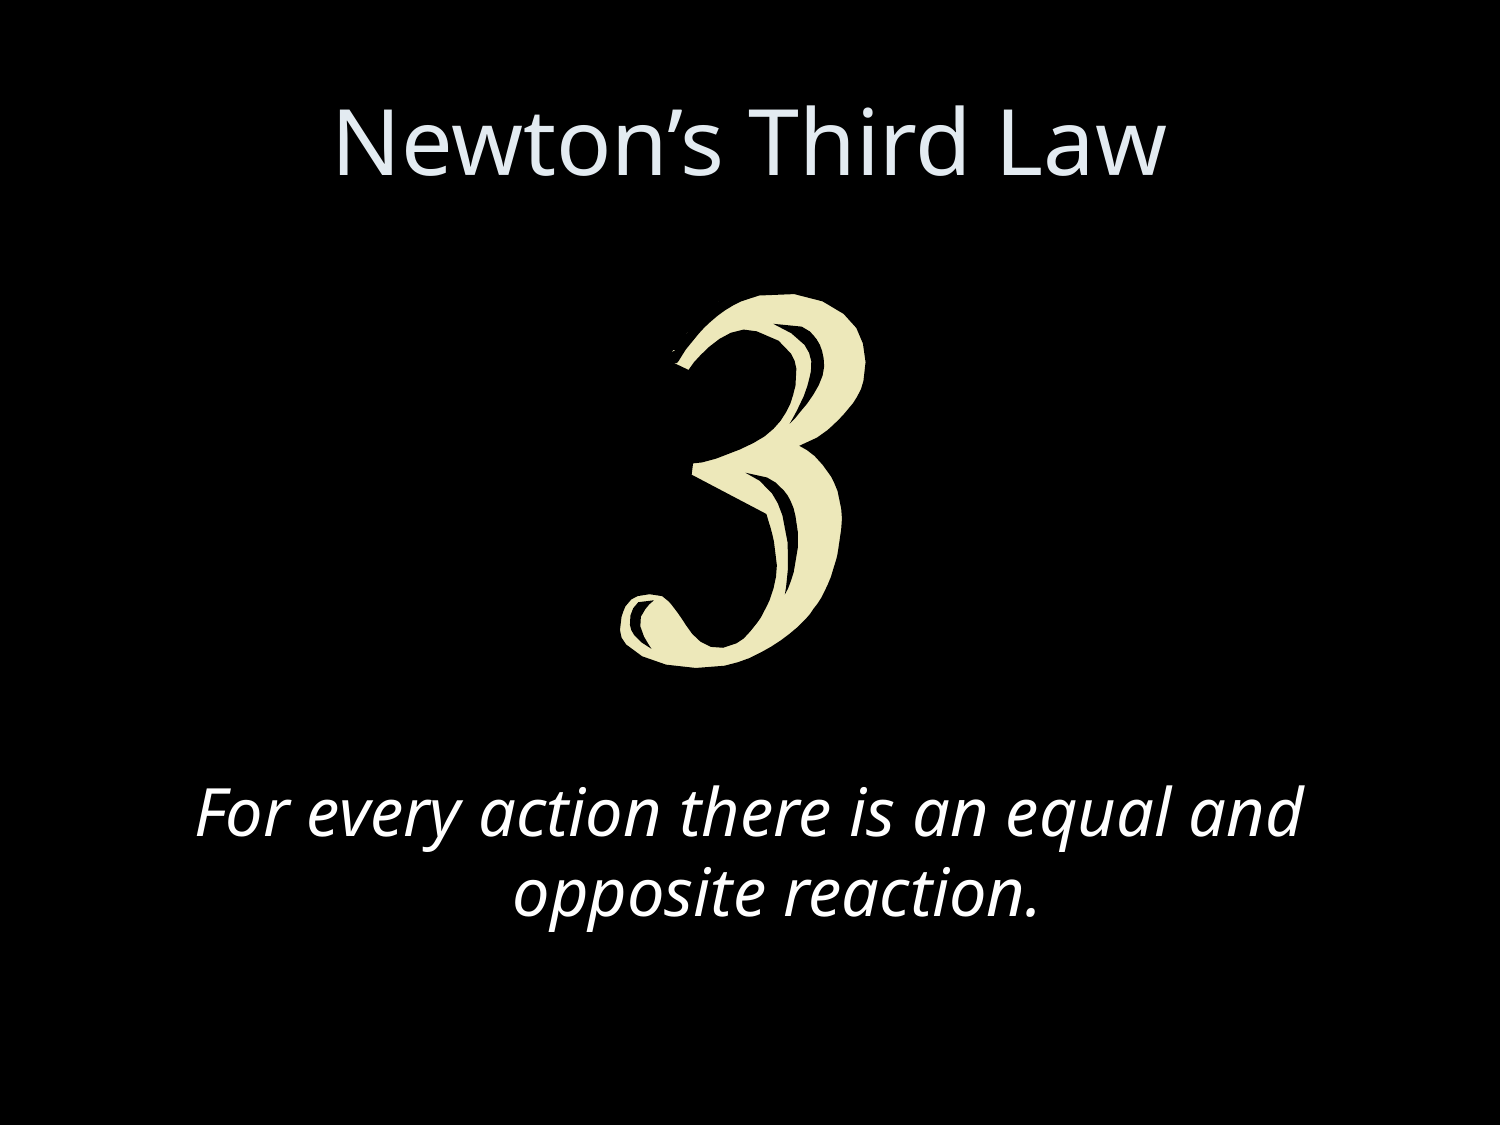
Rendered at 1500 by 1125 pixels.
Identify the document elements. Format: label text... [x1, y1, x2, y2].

picture [587, 287, 917, 688]
list For every action there is an equal and opposite reaction. [74, 762, 1426, 1013]
title Newton’s Third Law [74, 44, 1426, 233]
